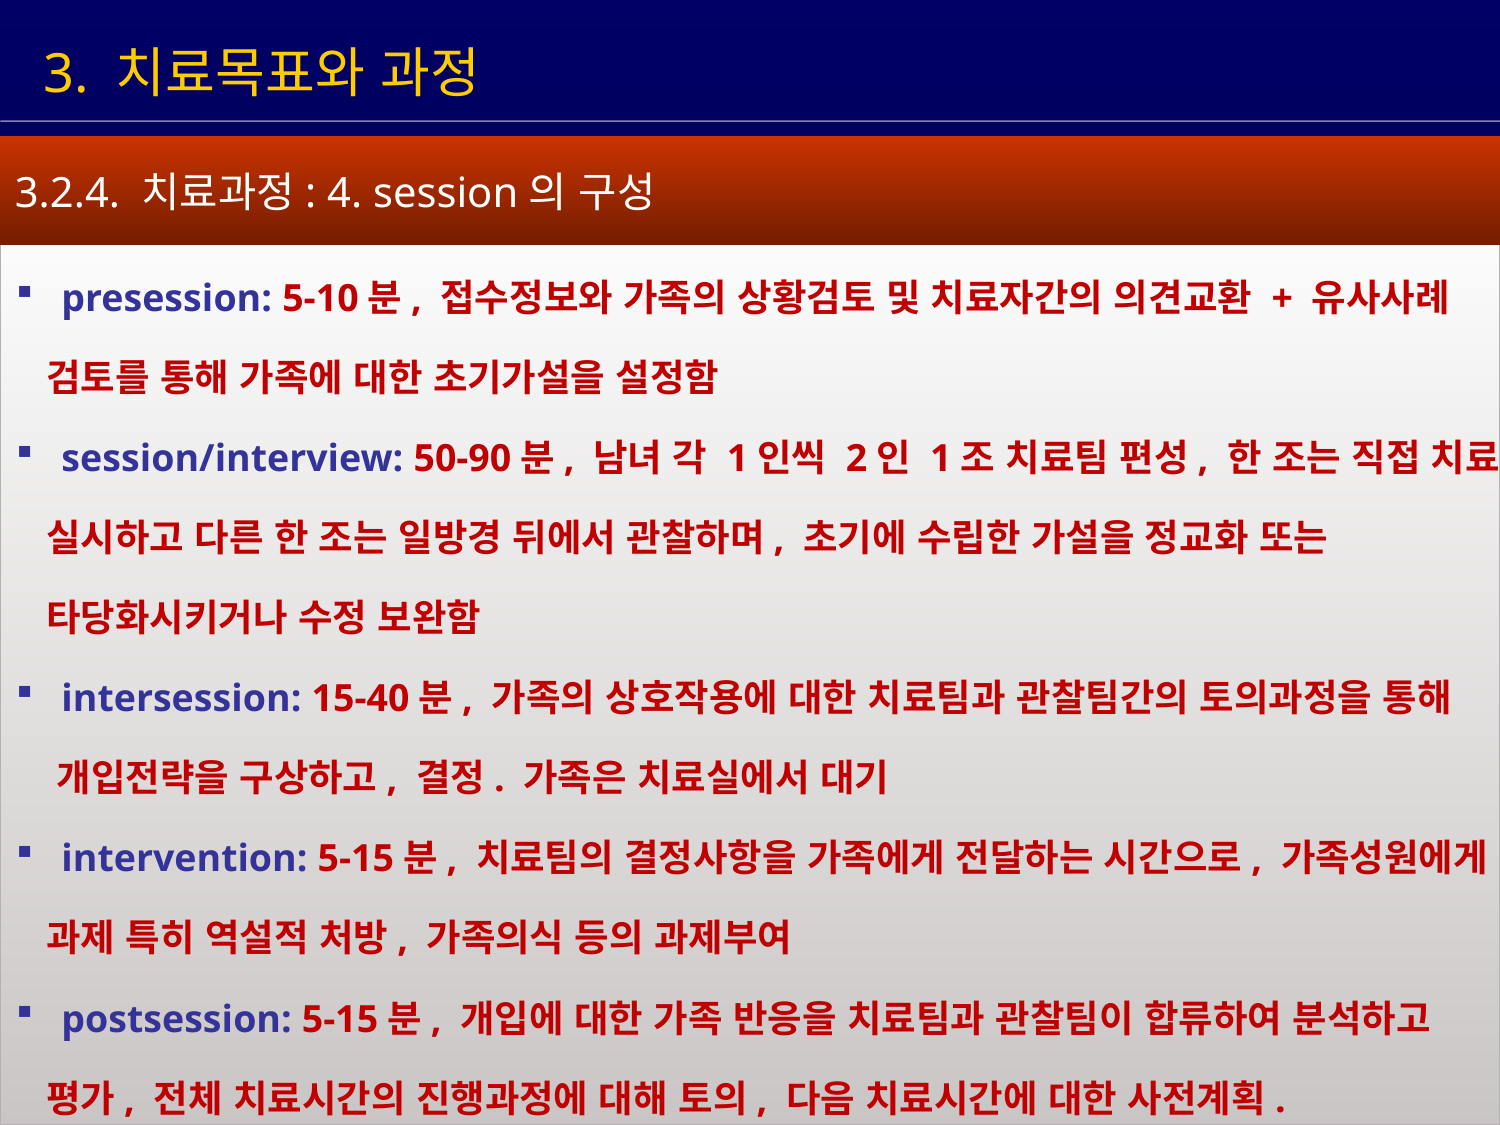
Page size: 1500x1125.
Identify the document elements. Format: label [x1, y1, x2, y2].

text_box [0, 30, 1500, 1125]
